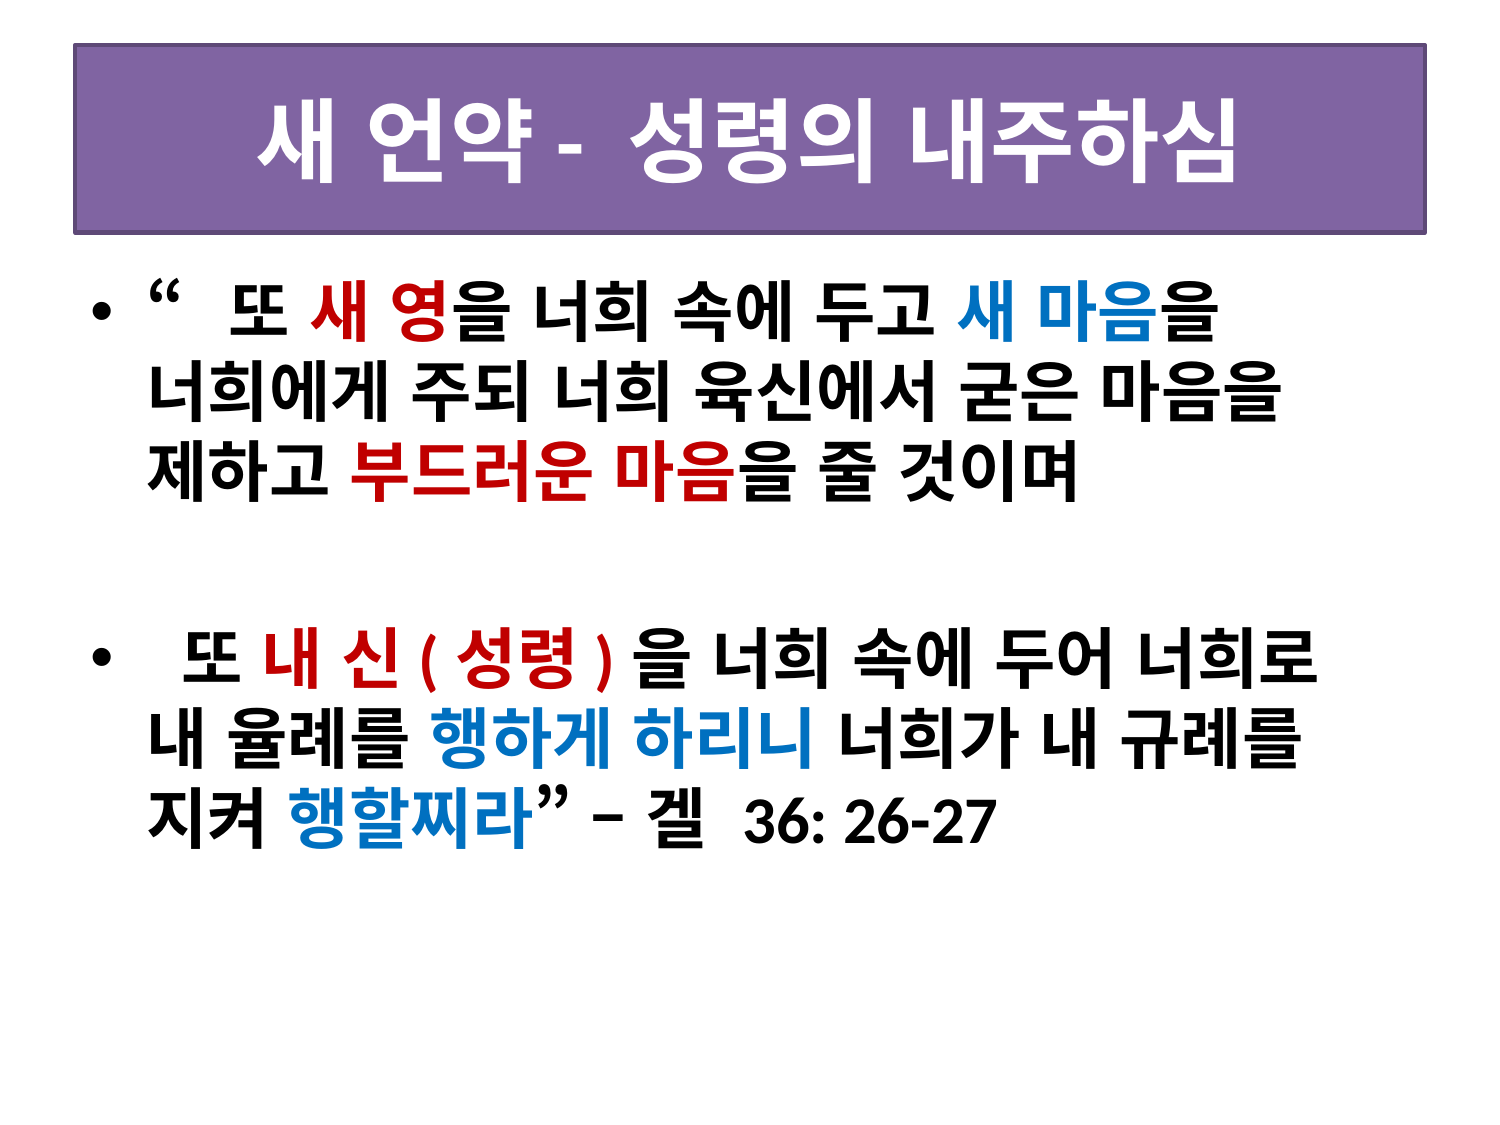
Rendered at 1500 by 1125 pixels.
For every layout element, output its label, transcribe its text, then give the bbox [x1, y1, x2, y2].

title 새 언약- 성령의 내주하심 [73, 43, 1427, 235]
list “또 새 영을 너희 속에 두고 새 마음을 너희에게 주되 너희 육신에서 굳은 마음을 제하고 부드러운 마음을 줄 것이며 또 내 신(성령)을 너희 속에 두어 너희로 내 율례를 행하게 하리니 너희가 내 규례를 지켜 행할찌라” – 겔 36: 26-27 [75, 262, 1425, 1005]
